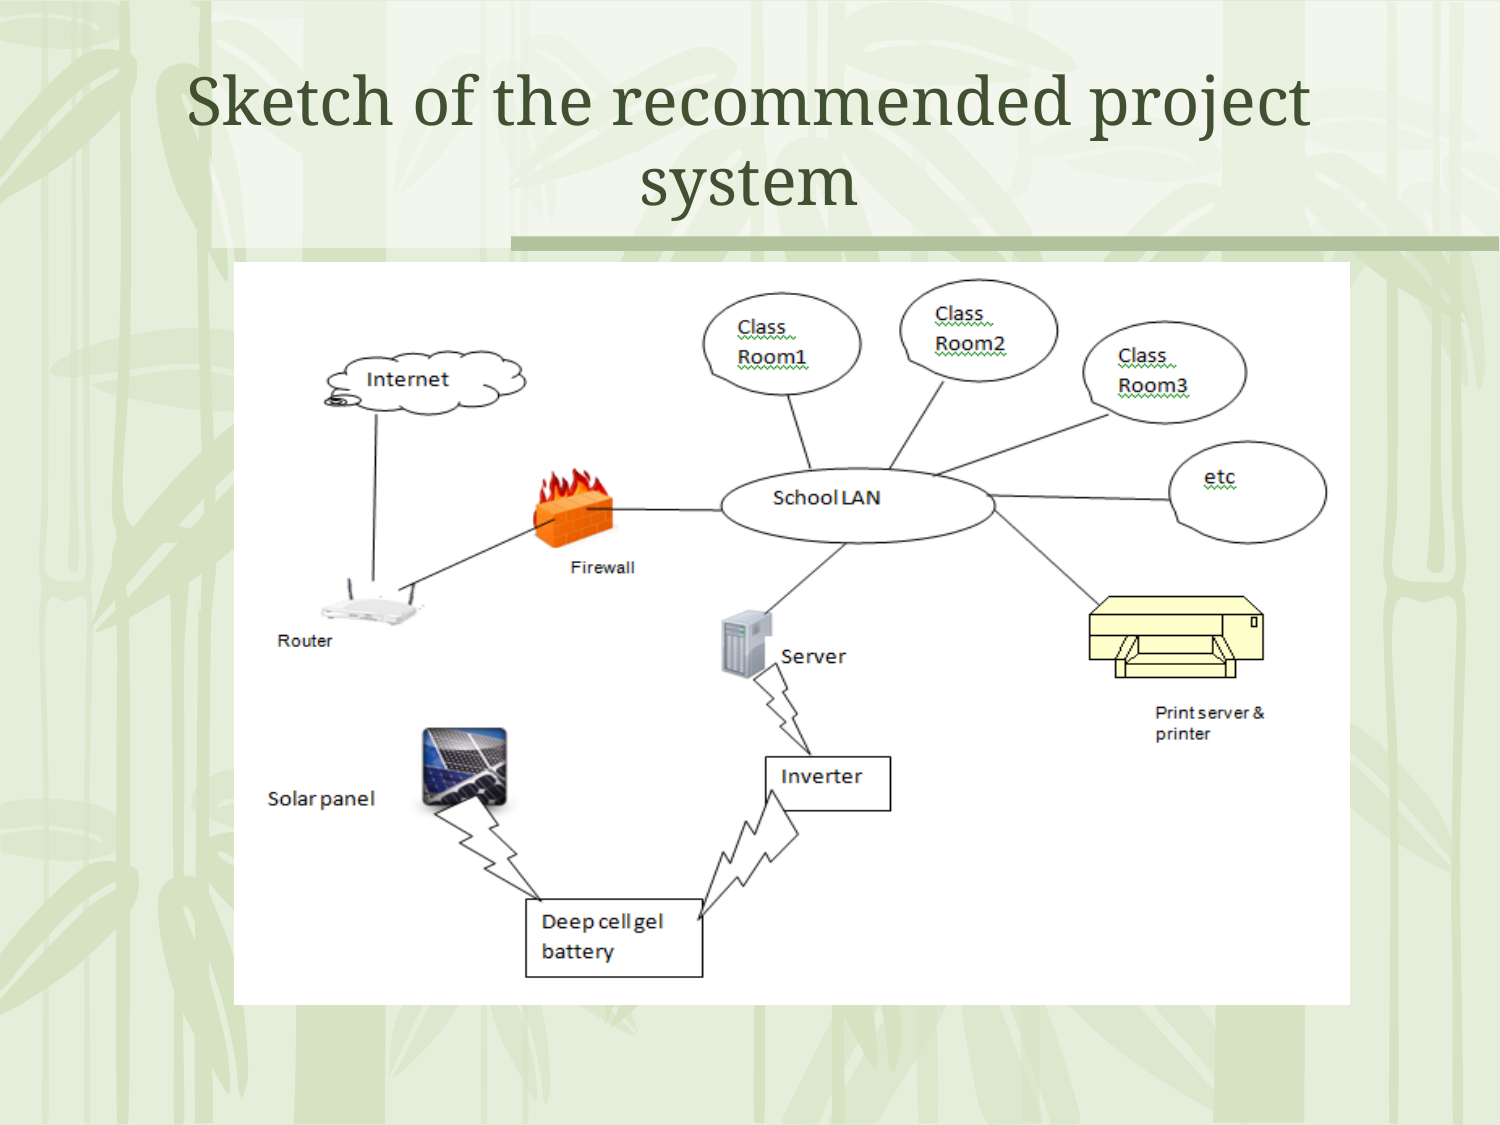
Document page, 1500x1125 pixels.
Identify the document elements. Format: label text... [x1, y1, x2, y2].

title Sketch of the recommended project system [74, 44, 1426, 233]
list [234, 262, 1351, 1006]
